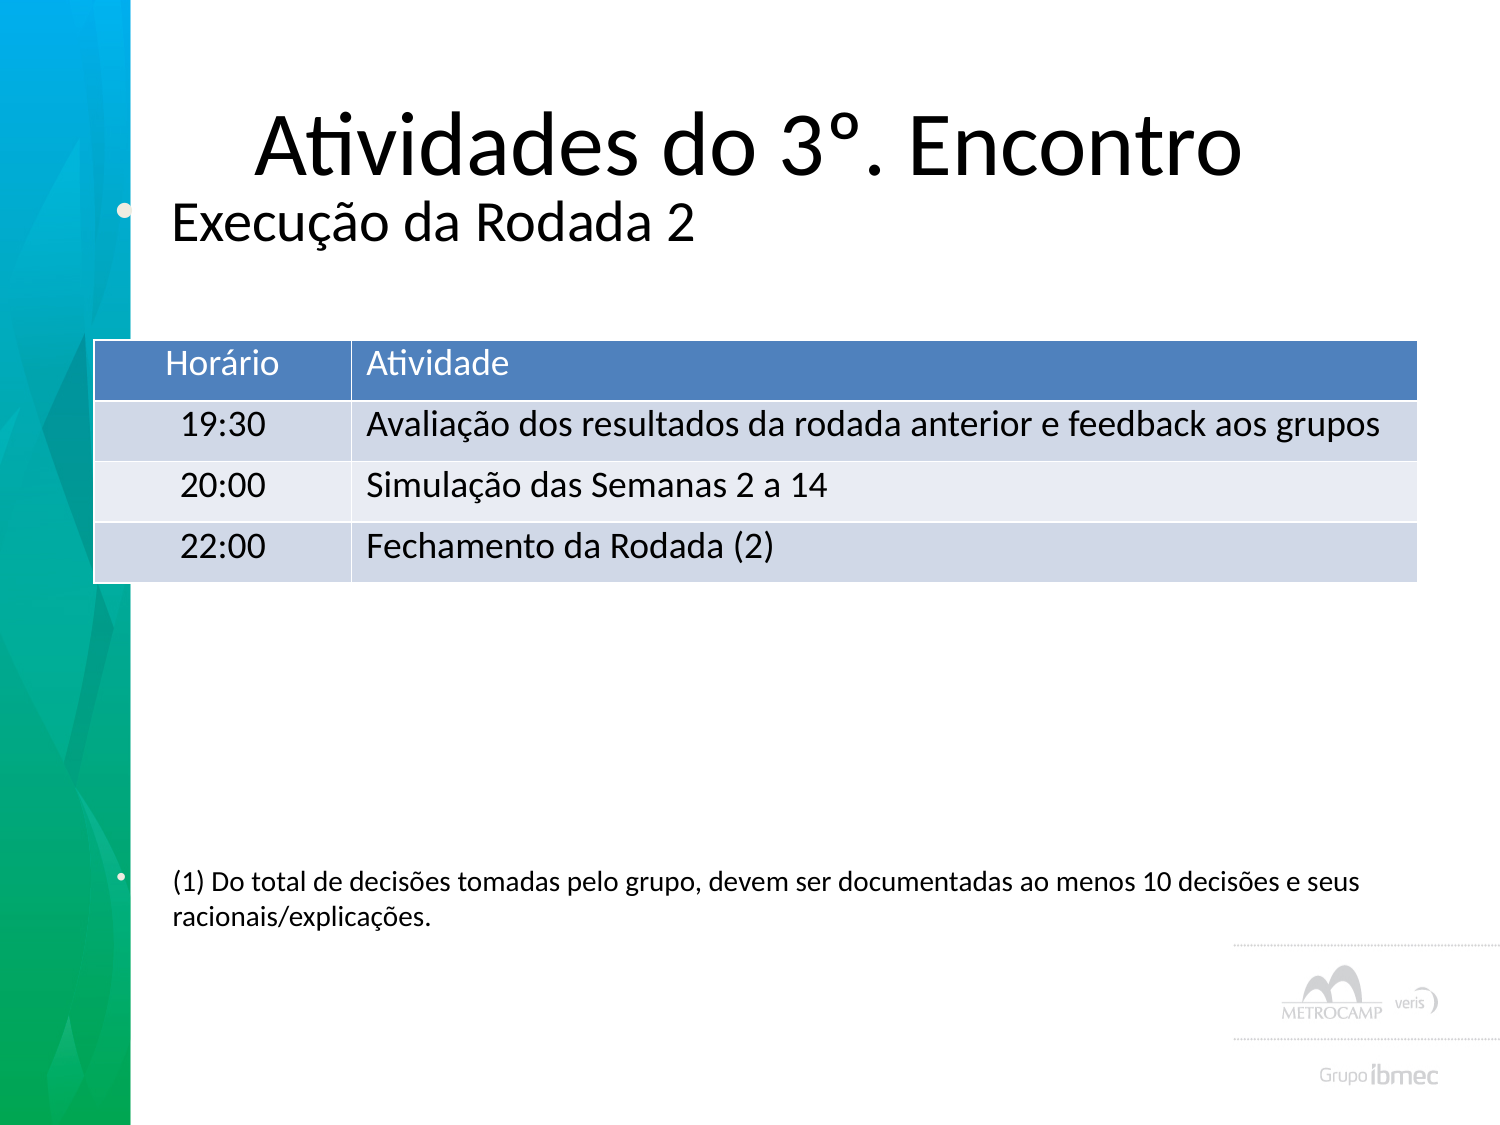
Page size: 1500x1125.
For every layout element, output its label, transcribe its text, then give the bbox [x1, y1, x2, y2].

text_box Execução da Rodada 2 [99, 175, 1475, 282]
table_cell Avaliação dos resultados da rodada anterior e feedback aos grupos [352, 402, 1417, 461]
table_cell Fechamento da Rodada (2) [352, 523, 1417, 582]
table_cell 22:00 [95, 523, 351, 582]
title Atividades do 3º. Encontro [75, 45, 1425, 233]
text_box (1) Do total de decisões tomadas pelo grupo, devem ser documentadas ao menos 10 decisões e seus racionais/explicações. [101, 855, 1477, 961]
table_cell Simulação das Semanas 2 a 14 [352, 462, 1417, 521]
table_cell 19:30 [95, 402, 351, 461]
picture [0, 0, 1500, 1125]
table_cell 20:00 [95, 462, 351, 521]
table_header Horário [95, 341, 351, 400]
table_header Atividade [352, 341, 1417, 400]
